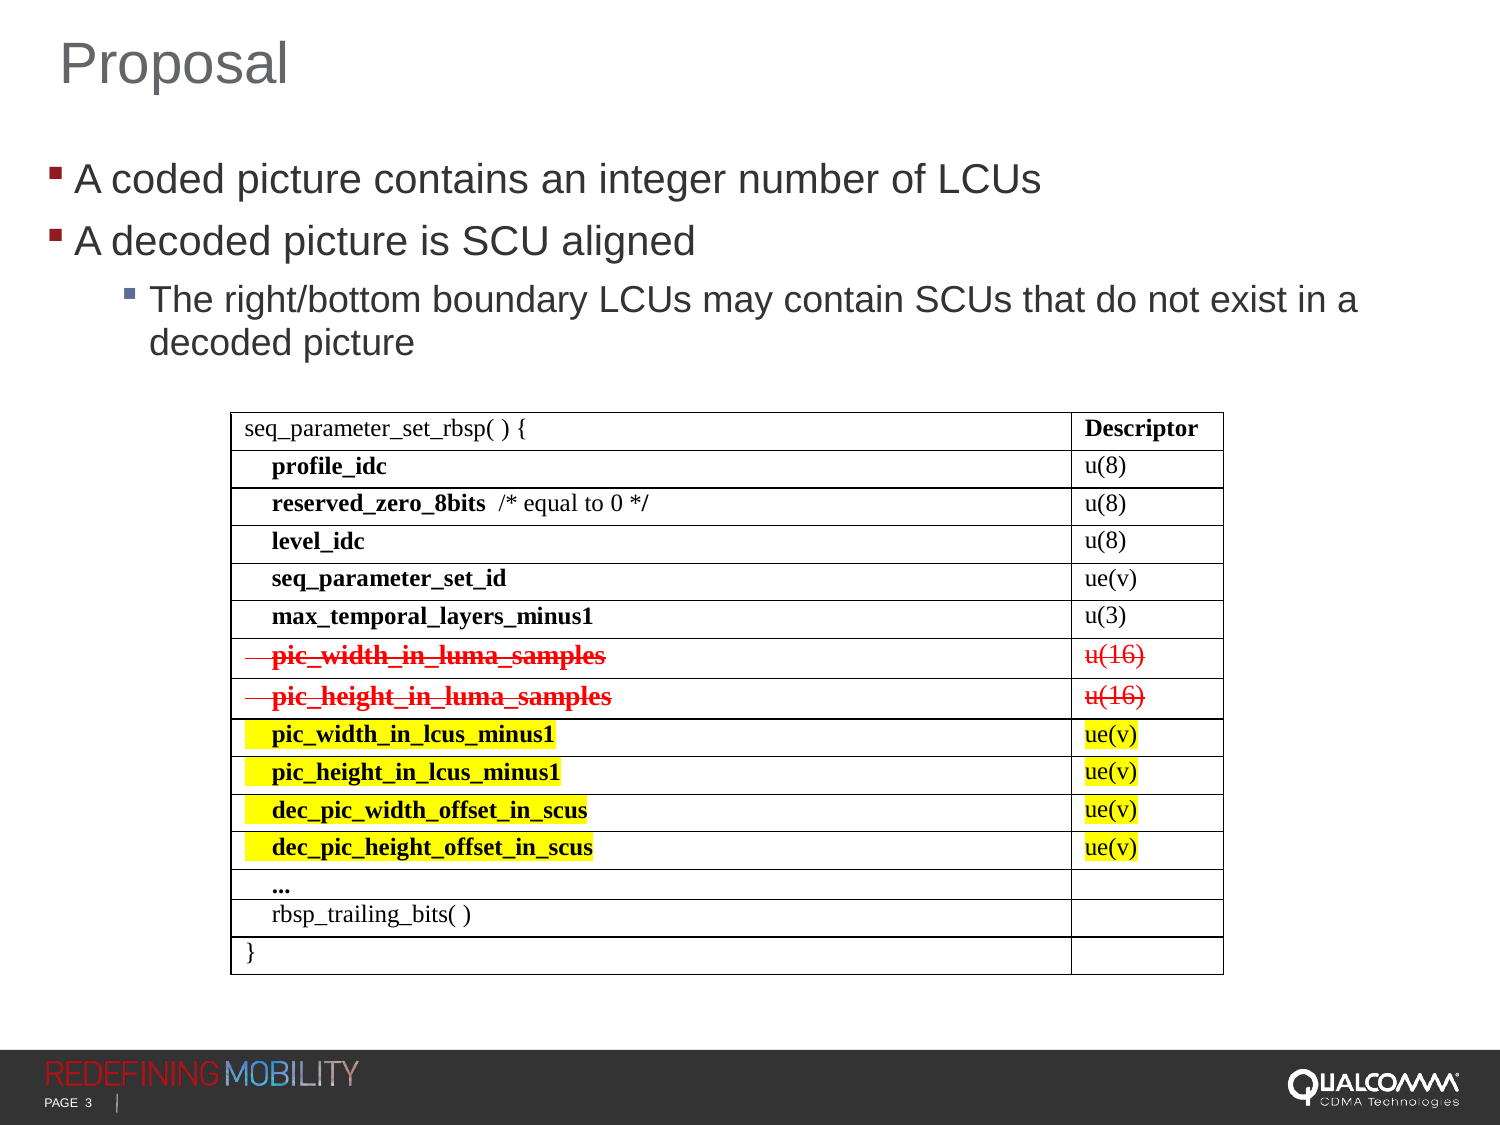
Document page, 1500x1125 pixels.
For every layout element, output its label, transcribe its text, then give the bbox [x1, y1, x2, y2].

list A coded picture contains an integer number of LCUs A decoded picture is SCU aligned The right/bottom boundary LCUs may contain SCUs that do not exist in a decoded picture [30, 148, 1469, 1021]
picture [31, 1049, 369, 1098]
picture [1278, 1058, 1478, 1114]
title Proposal [44, 20, 1483, 113]
picture [127, 412, 1327, 1024]
